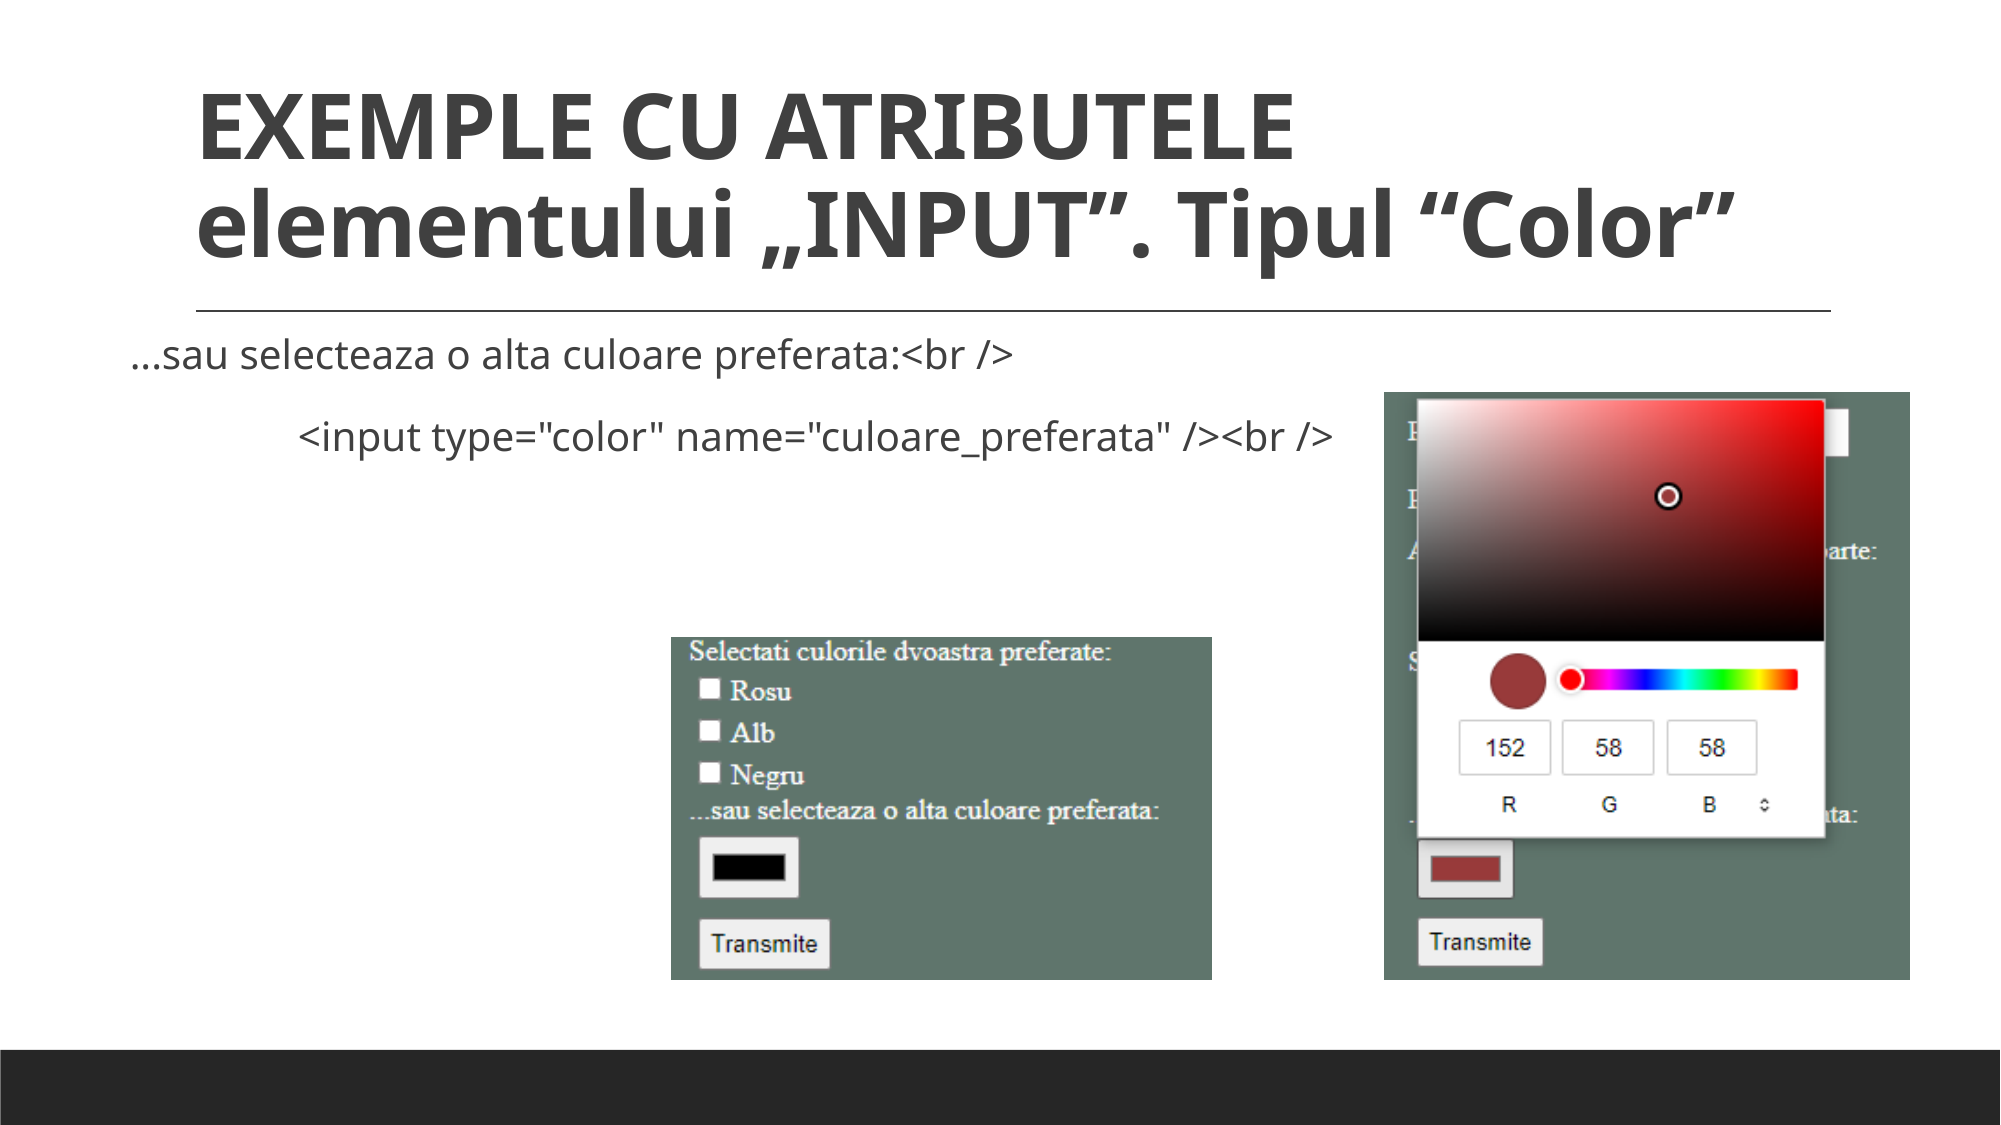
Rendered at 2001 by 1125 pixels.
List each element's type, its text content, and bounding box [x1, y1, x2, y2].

picture [670, 636, 1212, 981]
picture [1383, 391, 1910, 981]
title EXEMPLE CU ATRIBUTELE elementului „INPUT”. Tipul “Color” [180, 47, 1830, 285]
list ...sau selecteaza o alta culoare preferata:<br /> <input type="color" name="culoare_preferata" /><br /> [129, 317, 1480, 468]
